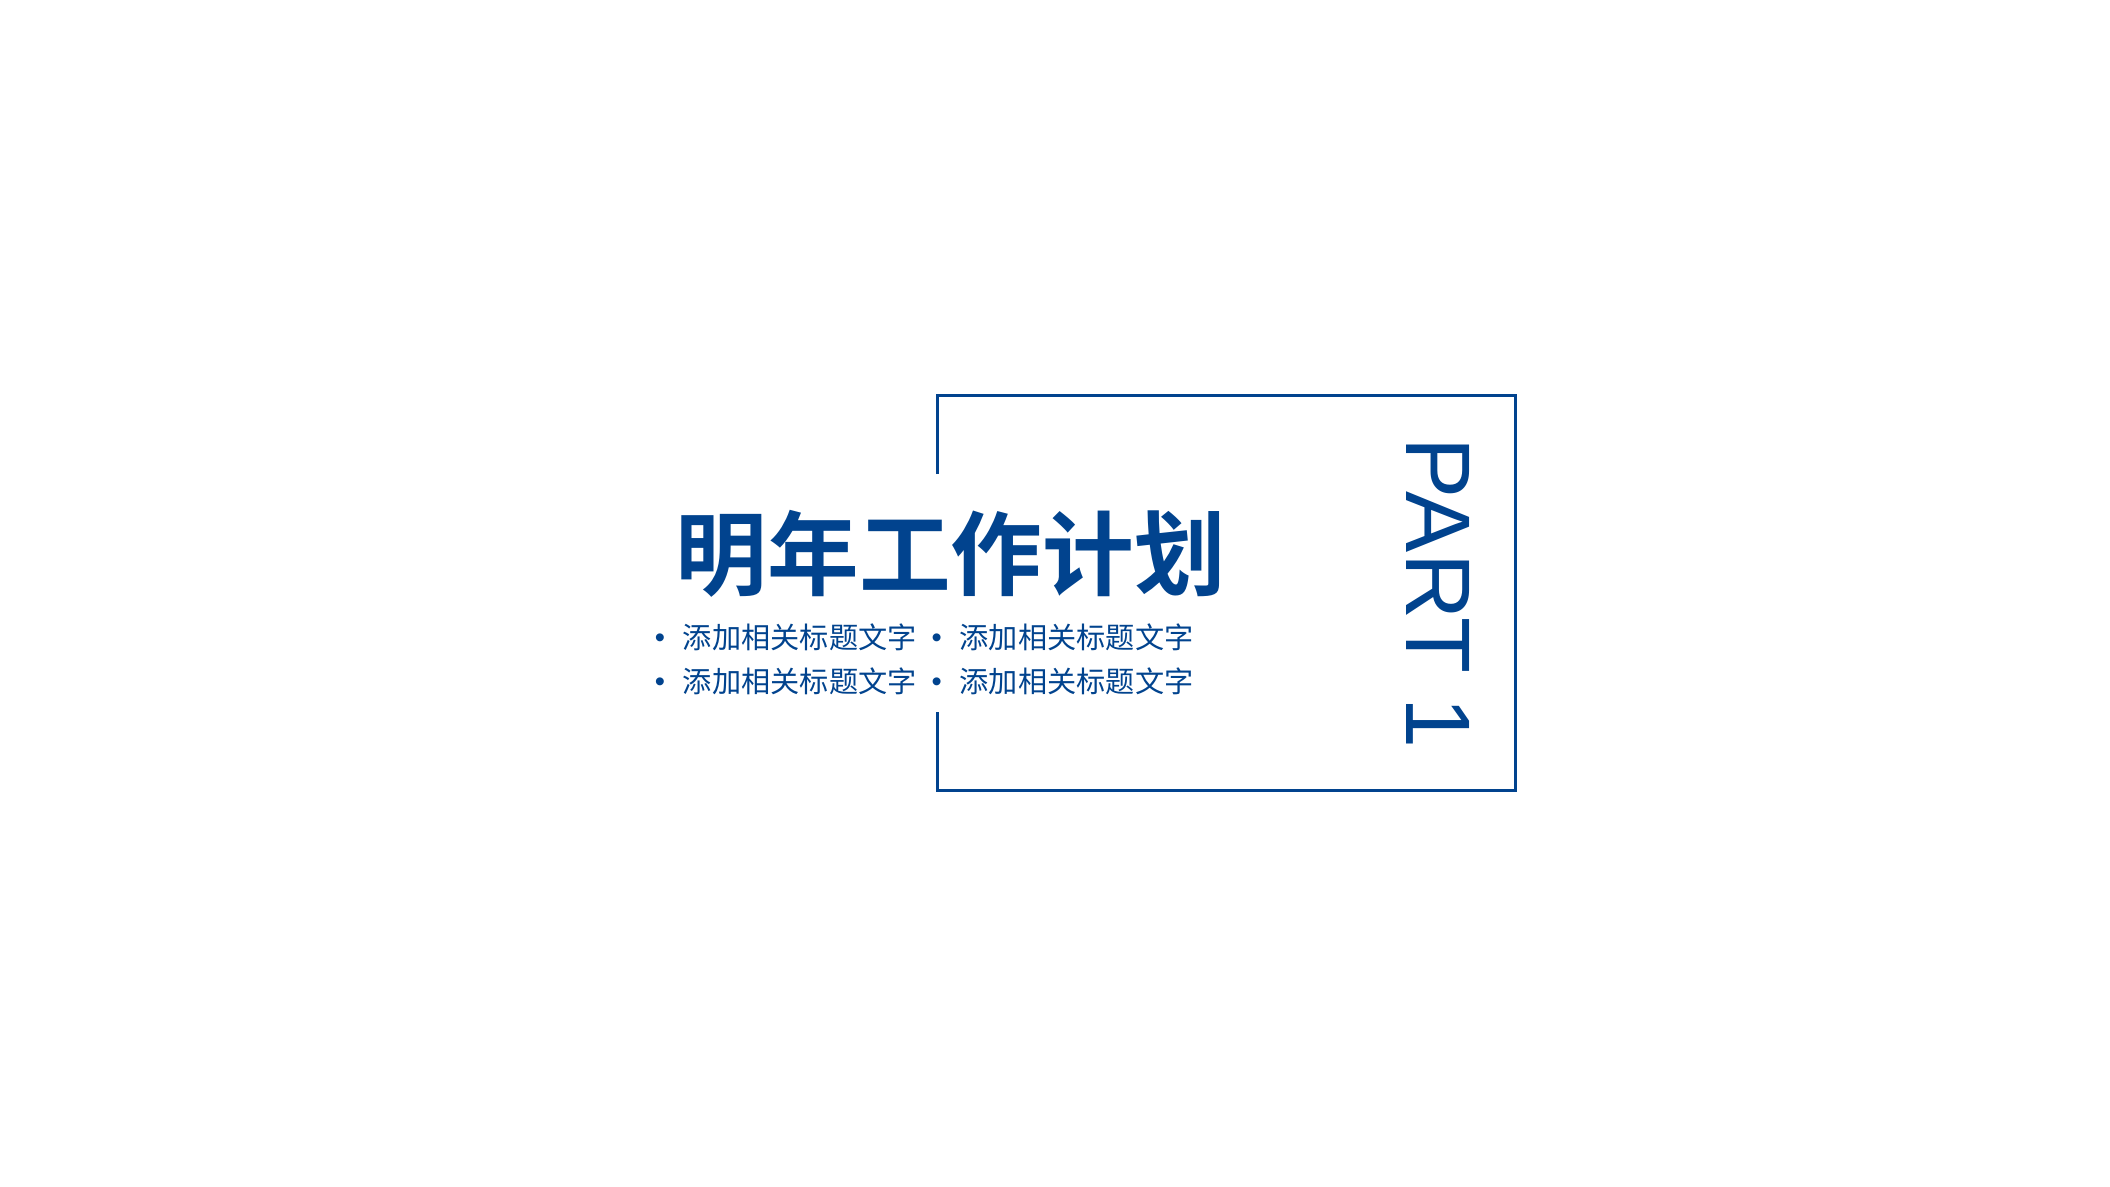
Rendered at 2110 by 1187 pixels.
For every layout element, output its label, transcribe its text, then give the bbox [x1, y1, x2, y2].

text_box 明年工作计划 [675, 496, 1327, 607]
text_box [936, 395, 1517, 792]
text_box PART 1 [1395, 418, 1490, 768]
text_box 添加相关标题文字 [931, 663, 1194, 699]
text_box 添加相关标题文字 [654, 663, 918, 699]
text_box 添加相关标题文字 [931, 619, 1194, 655]
text_box 添加相关标题文字 [654, 619, 918, 655]
